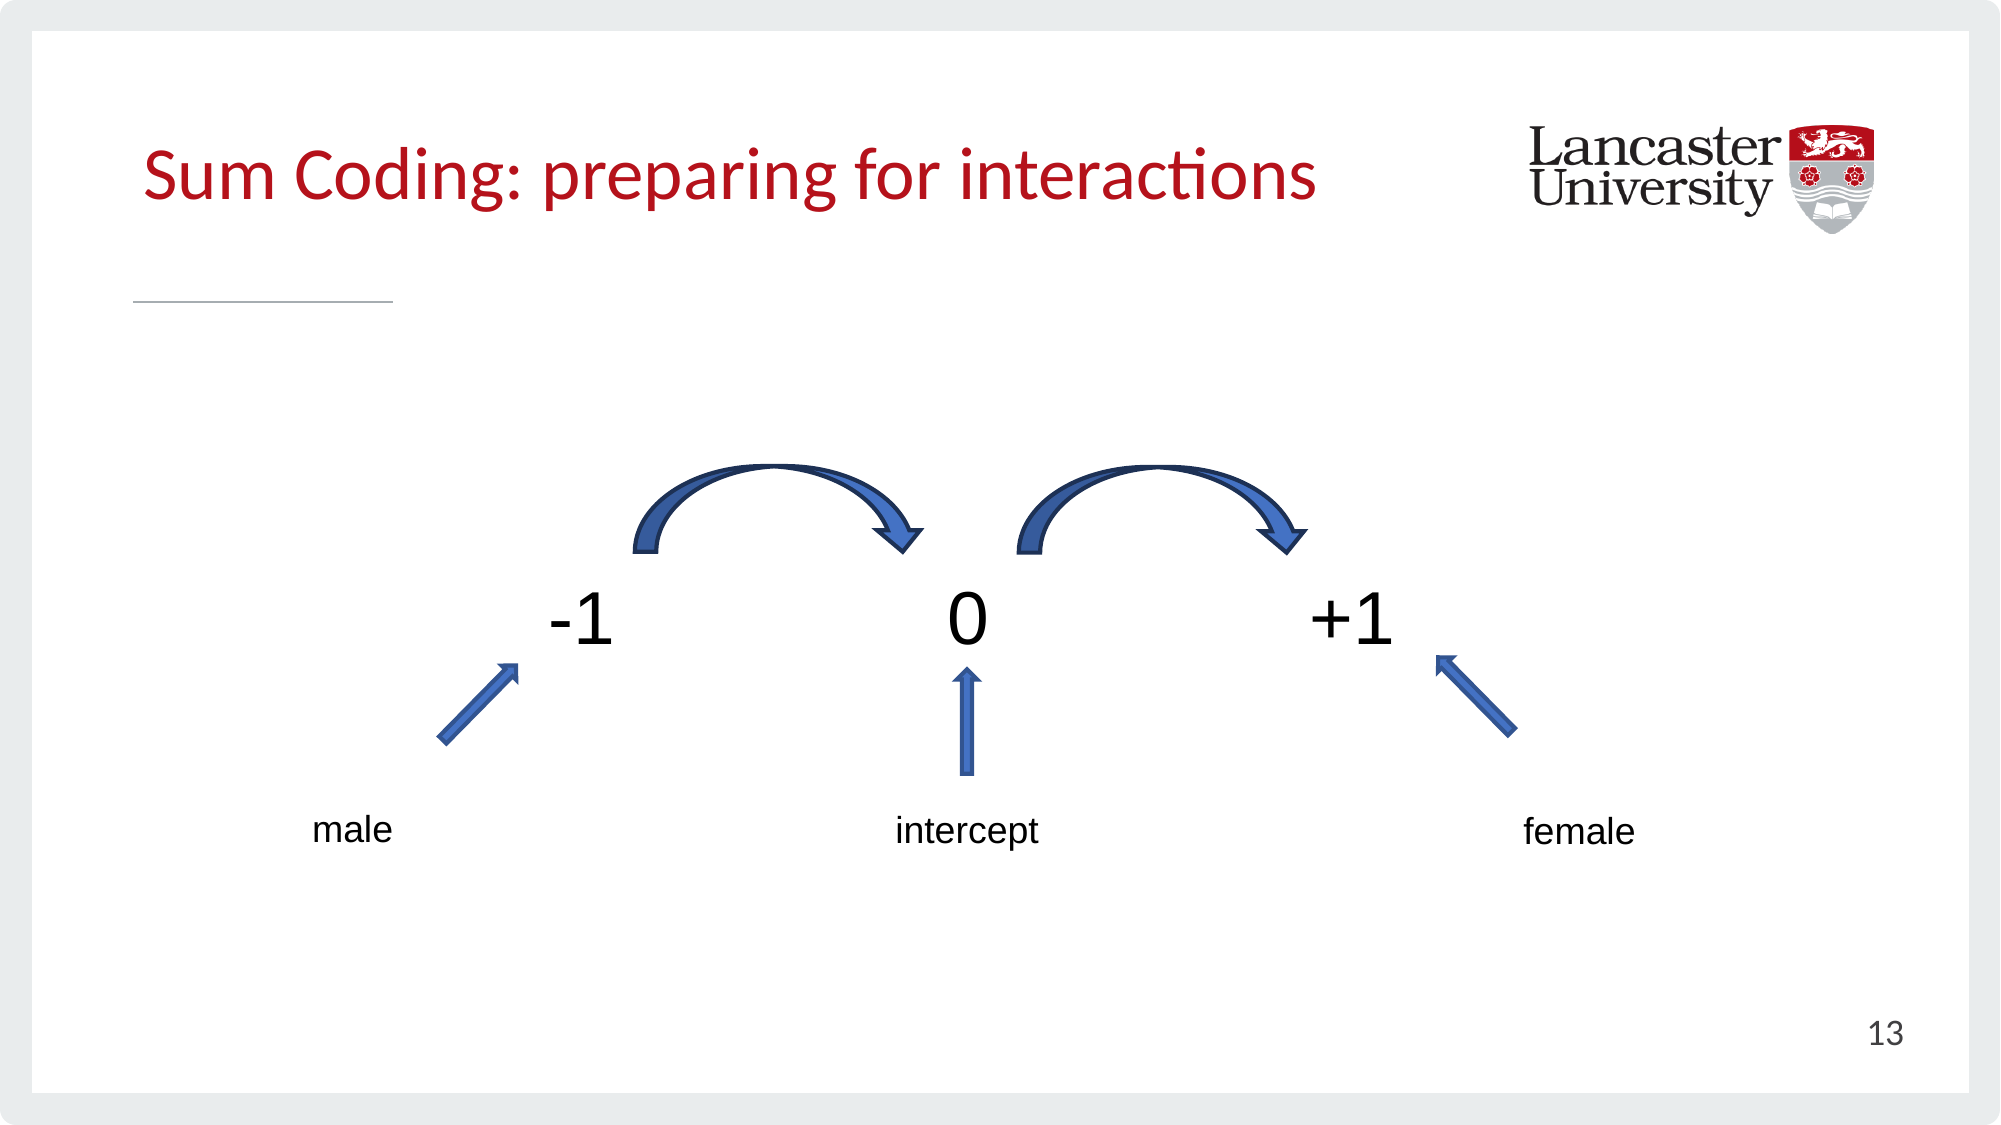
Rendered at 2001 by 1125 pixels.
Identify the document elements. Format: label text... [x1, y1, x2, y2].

text_box -1 0 +1 [391, 562, 1554, 668]
text_box [1435, 655, 1519, 739]
text_box [632, 463, 925, 555]
text_box [436, 663, 519, 747]
text_box [1016, 464, 1309, 556]
text_box intercept [831, 799, 1103, 859]
text_box [951, 666, 983, 776]
title Sum Coding: preparing for interactions [128, 78, 1448, 279]
slide_number 13 [1468, 1001, 1919, 1061]
text_box male [297, 798, 569, 858]
text_box female [1378, 799, 1651, 860]
